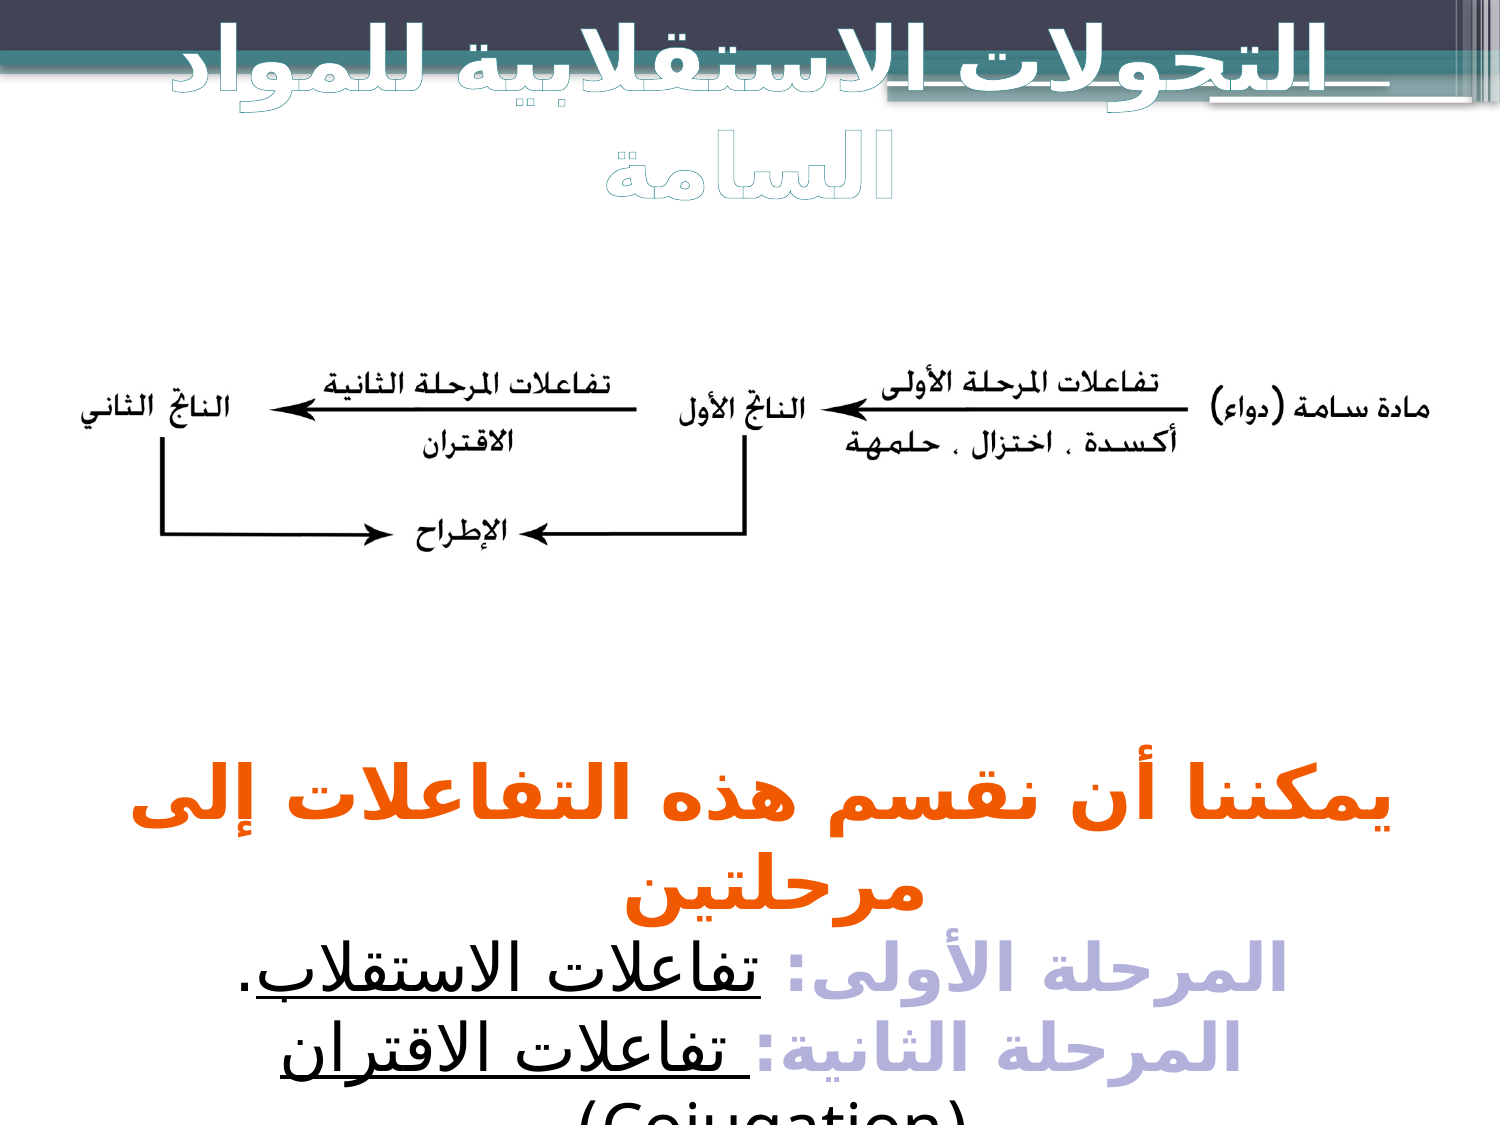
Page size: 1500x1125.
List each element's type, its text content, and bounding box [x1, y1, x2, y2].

title التحولات الاستقلابية للمواد السامة [0, 99, 1500, 224]
picture [74, 324, 1438, 577]
text_box يمكننا أن نقسم هذه التفاعلات إلى مرحلتين المرحلة الأولى: تفاعلات الاستقلاب. المرحلة الثانية: تفاعلات الاقتران (Cojugation). [87, 737, 1438, 1125]
